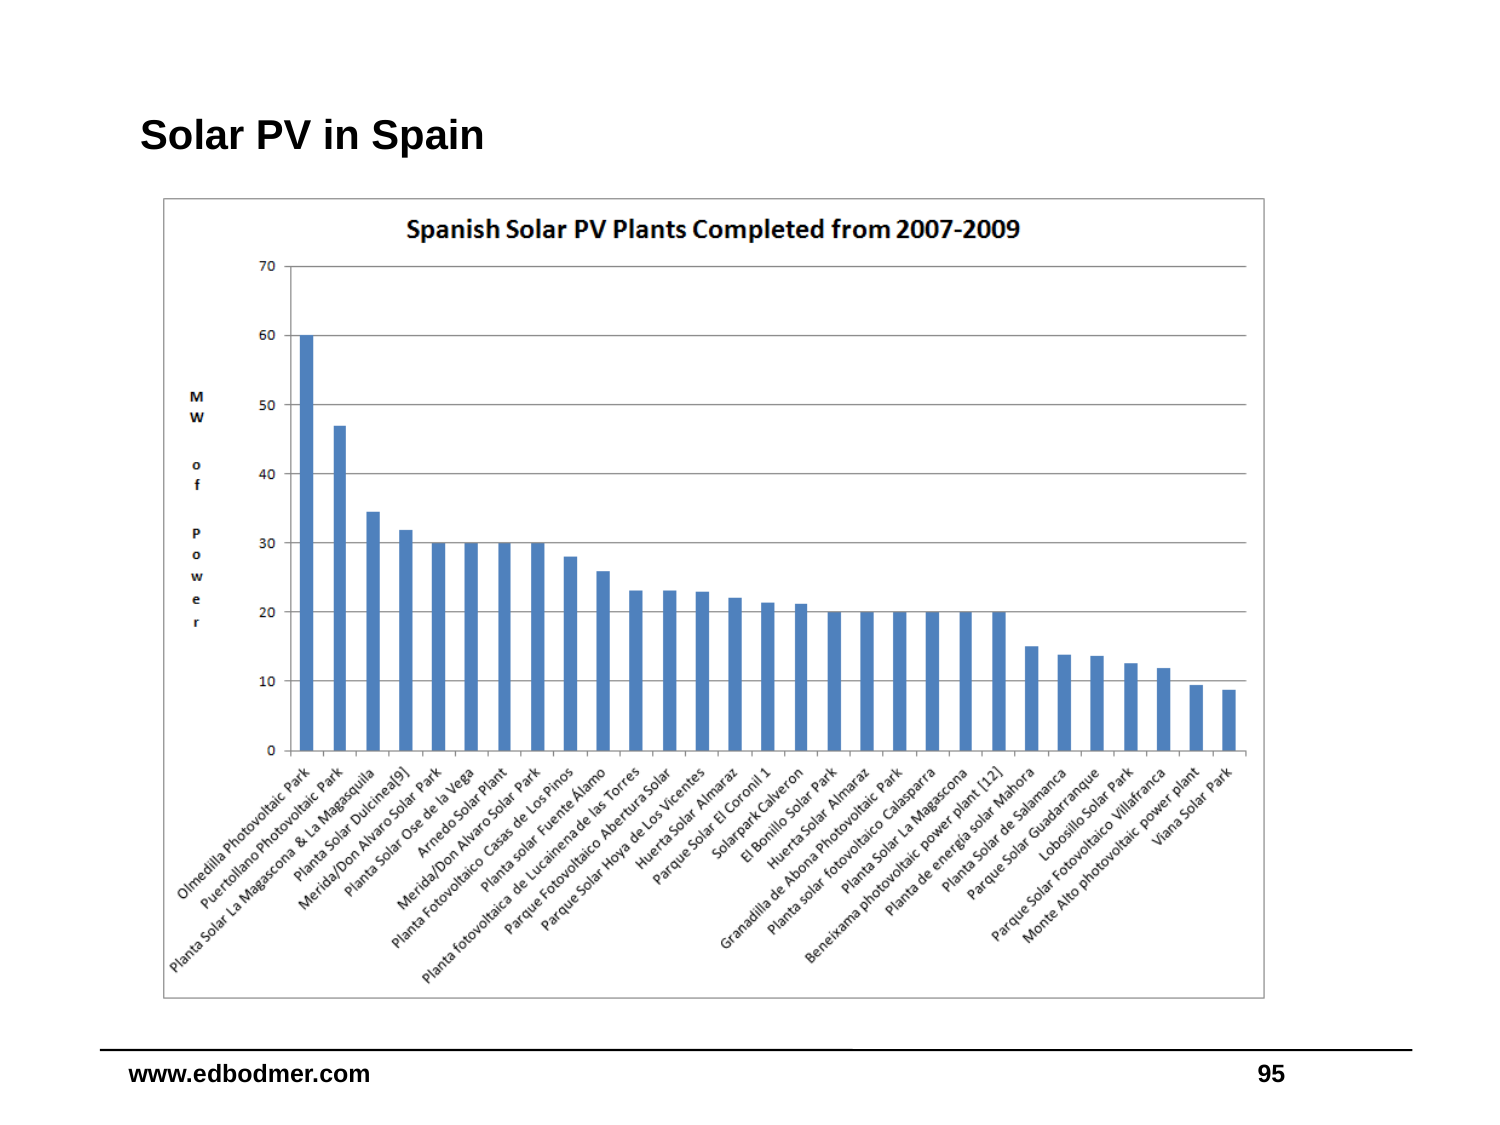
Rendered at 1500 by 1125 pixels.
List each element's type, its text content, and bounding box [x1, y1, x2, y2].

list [162, 197, 1267, 1001]
title Solar PV in Spain [124, 99, 1288, 226]
